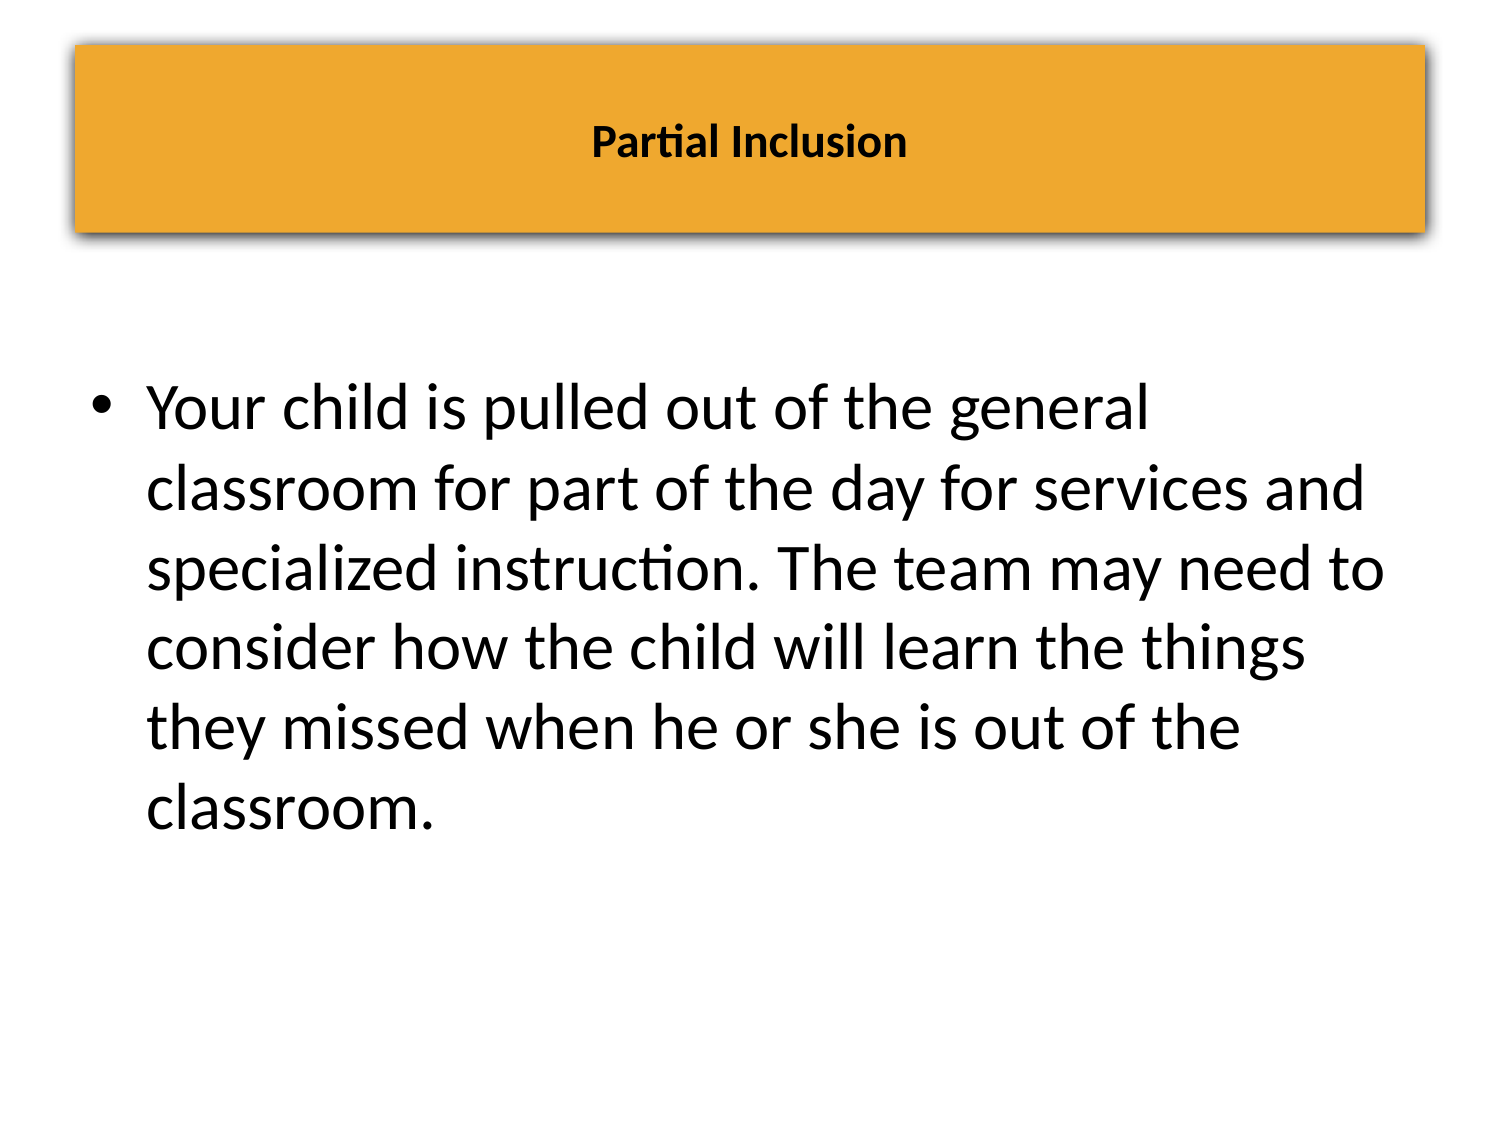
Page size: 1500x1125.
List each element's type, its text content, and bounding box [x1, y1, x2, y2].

list Your child is pulled out of the general classroom for part of the day for services and specialized instruction. The team may need to consider how the child will learn the things they missed when he or she is out of the classroom. [75, 262, 1425, 1005]
title Partial Inclusion [75, 45, 1425, 233]
